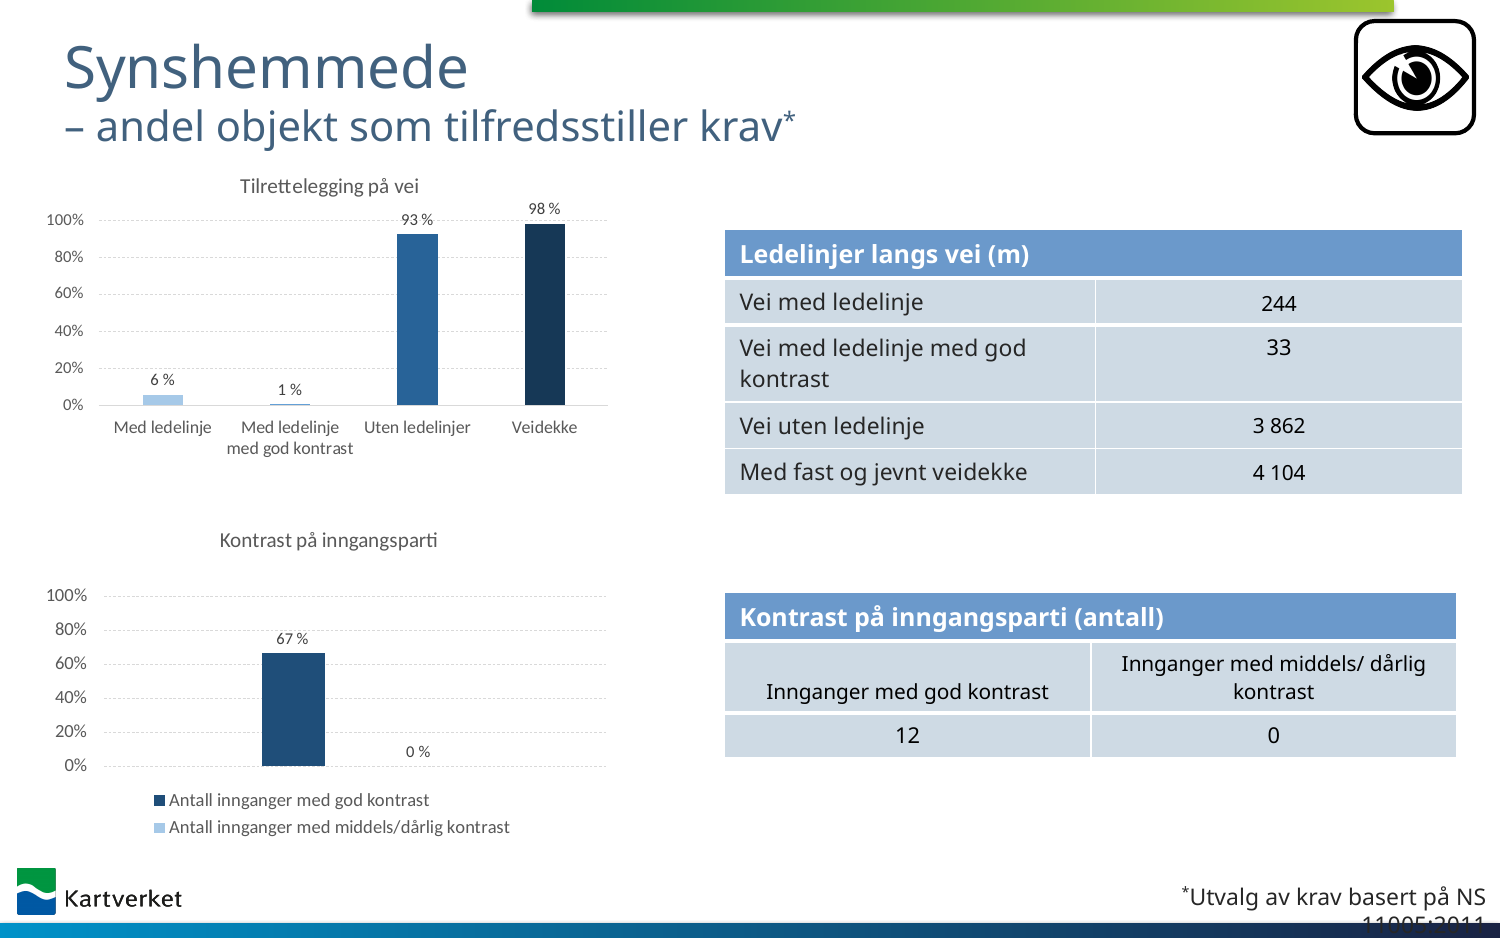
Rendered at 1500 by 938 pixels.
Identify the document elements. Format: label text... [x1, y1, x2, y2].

table_cell 244 [1096, 280, 1462, 323]
text_box *Utvalg av krav basert på NS 11005:2011 [1068, 873, 1500, 938]
picture [41, 520, 617, 846]
table_cell 33 [1096, 327, 1462, 401]
table_cell 0 [1092, 715, 1456, 757]
table_cell Med fast og jevnt veidekke [725, 449, 1095, 494]
table_cell Vei med ledelinje [725, 280, 1095, 323]
table_cell 12 [725, 715, 1090, 757]
table_cell Vei uten ledelinje [725, 403, 1095, 448]
table_cell Innganger med middels/ dårlig kontrast [1092, 643, 1456, 711]
text_box Synshemmede – andel objekt som tilfredsstiller krav* [49, 24, 1431, 158]
table_cell Innganger med god kontrast [725, 643, 1090, 711]
table_cell 3 862 [1096, 403, 1462, 448]
picture [41, 166, 618, 492]
table_cell Vei med ledelinje med god kontrast [725, 327, 1095, 401]
table_header Kontrast på inngangsparti (antall) [725, 593, 1456, 639]
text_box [1355, 20, 1475, 134]
table_cell 4 104 [1096, 449, 1462, 494]
table_header Ledelinjer langs vei (m) [725, 230, 1462, 276]
